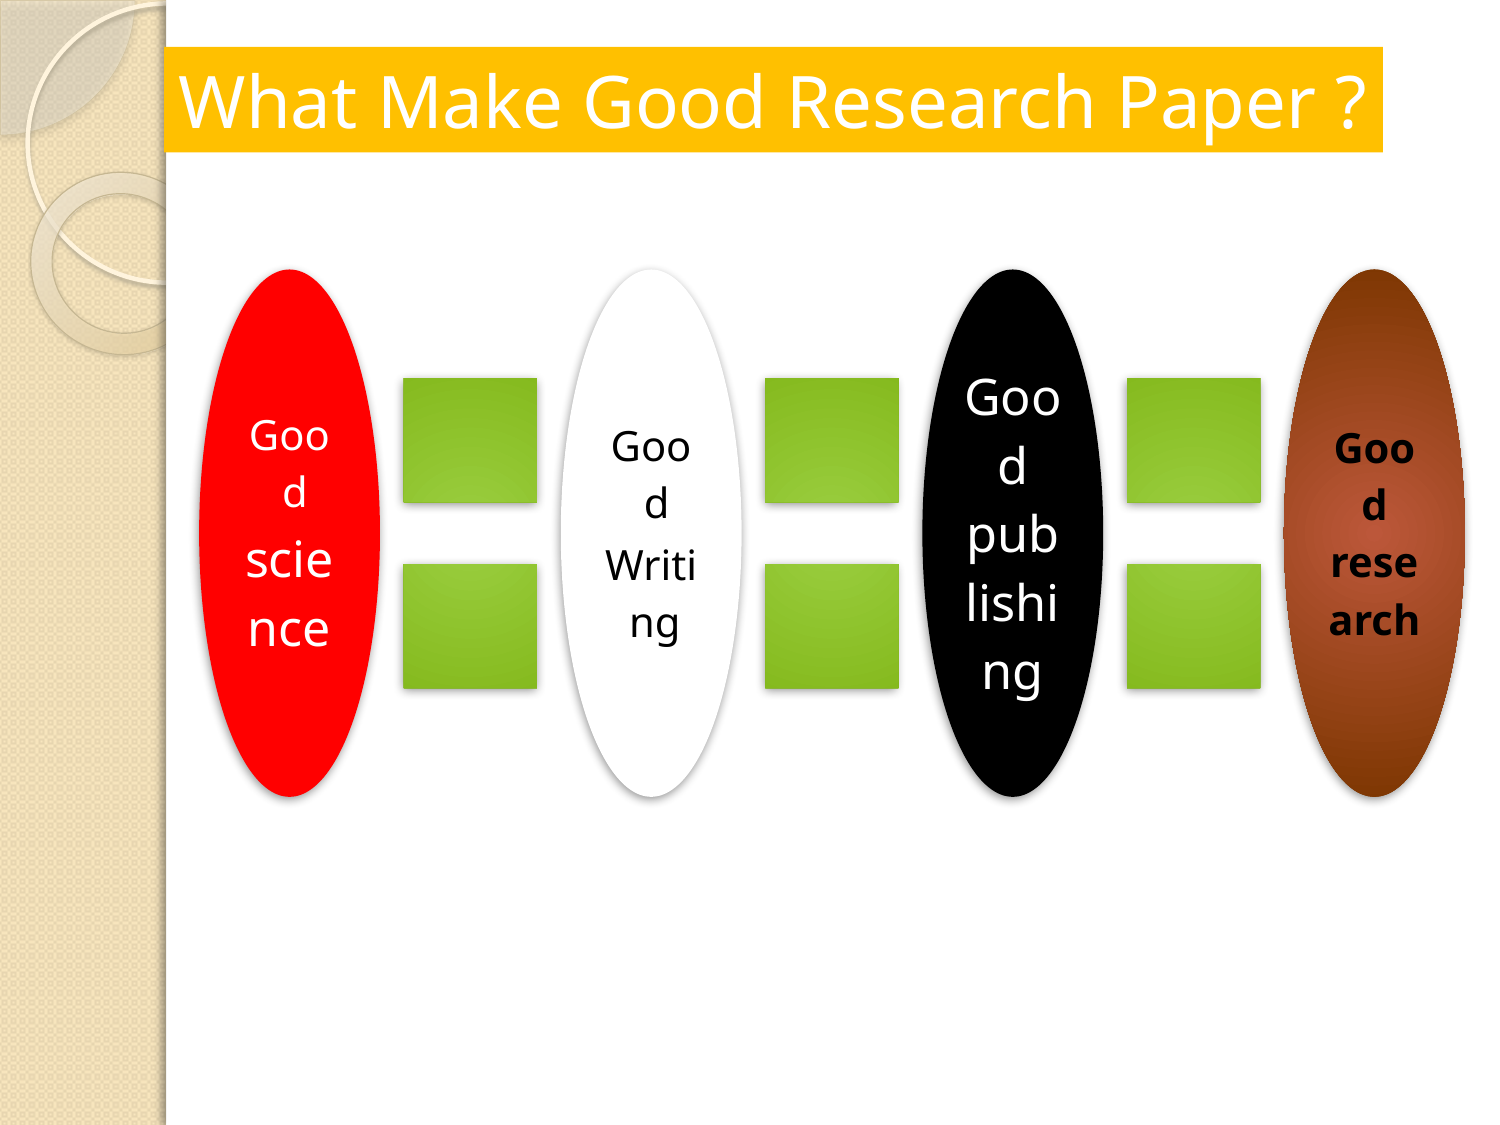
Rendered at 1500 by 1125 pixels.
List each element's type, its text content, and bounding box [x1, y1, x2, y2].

title What Make Good Research Paper ? [164, 46, 1383, 153]
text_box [198, 269, 1466, 798]
